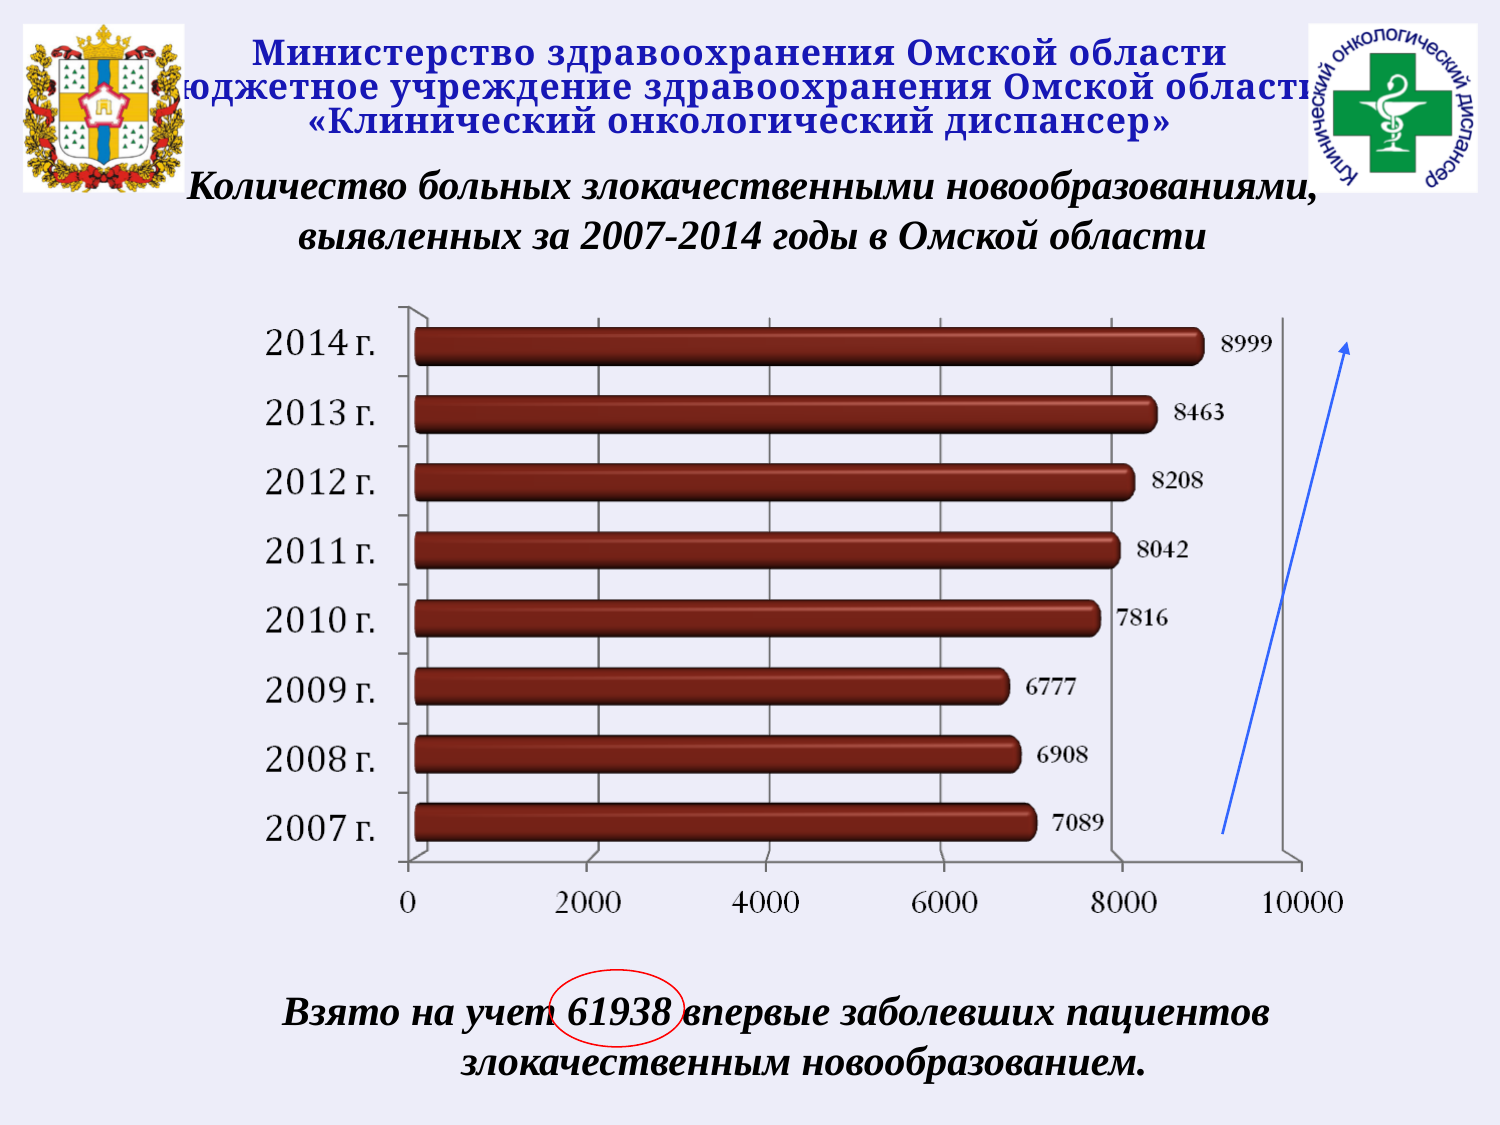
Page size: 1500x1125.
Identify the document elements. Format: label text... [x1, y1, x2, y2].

text_box Министерство здравоохранения Омской области Бюджетное учреждение здравоохранения Омской области «Клинический онкологический диспансер» [184, 22, 1310, 148]
text_box Взято на учет 61938 впервые заболевших пациентов злокачественным новообразованием. [242, 976, 577, 1037]
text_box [233, 270, 1385, 955]
text_box Взято на учет 61938 впервые заболевших пациентов злокачественным новообразованием. [657, 976, 1311, 1037]
picture [1308, 23, 1478, 193]
title Количество больных злокачественными новообразованиями, выявленных за 2007-2014 годы в Омской области [58, 148, 1459, 268]
picture [22, 23, 185, 193]
text_box [549, 973, 685, 1047]
